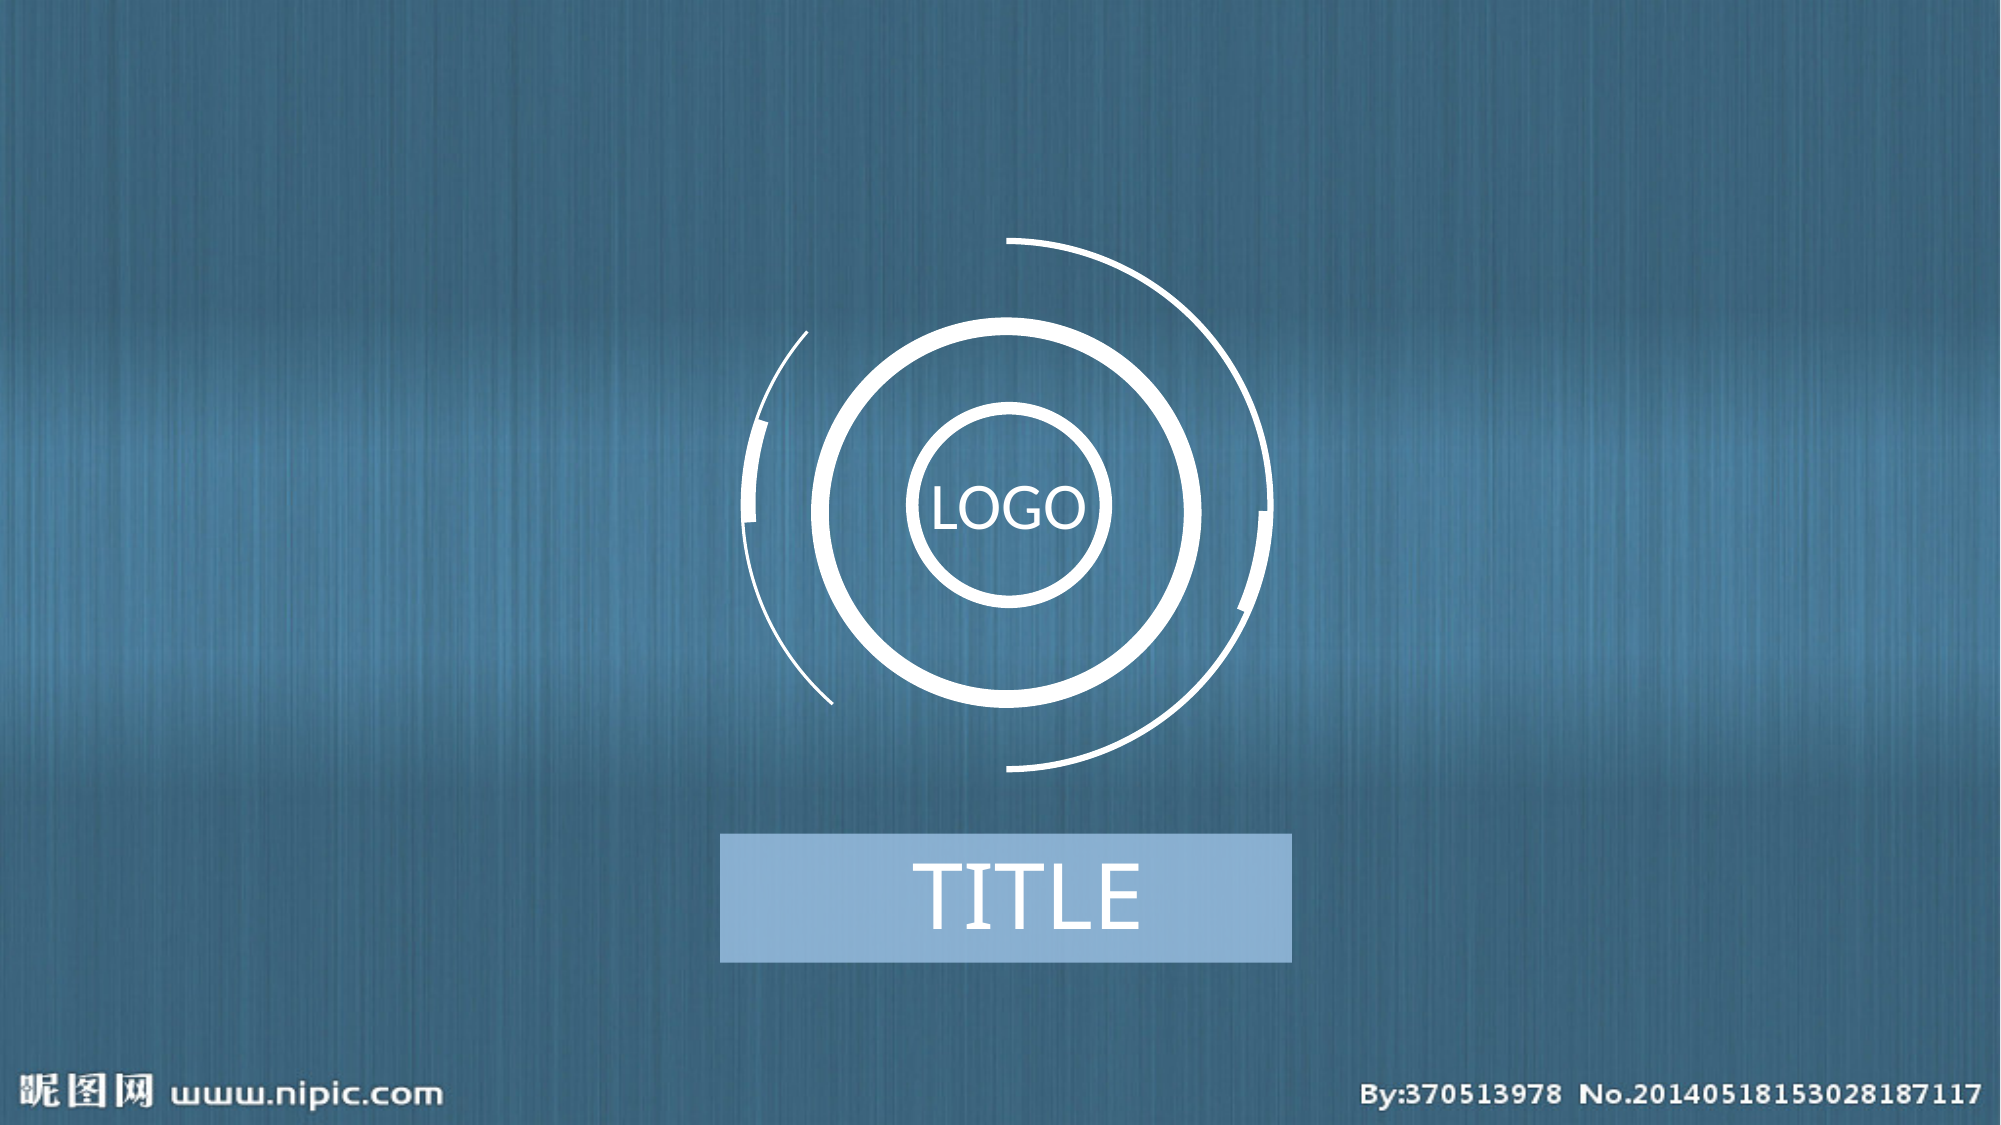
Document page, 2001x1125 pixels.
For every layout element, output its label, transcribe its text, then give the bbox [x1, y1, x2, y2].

text_box [1000, 504, 1266, 612]
text_box LOGO [915, 455, 1168, 550]
text_box [880, 550, 1006, 701]
text_box [741, 331, 968, 705]
picture [0, 0, 2001, 1125]
text_box [1006, 240, 1271, 505]
text_box [1006, 505, 1271, 770]
text_box TITLE [747, 830, 1310, 956]
text_box [869, 325, 1006, 455]
text_box [748, 420, 915, 523]
text_box [719, 833, 1293, 964]
